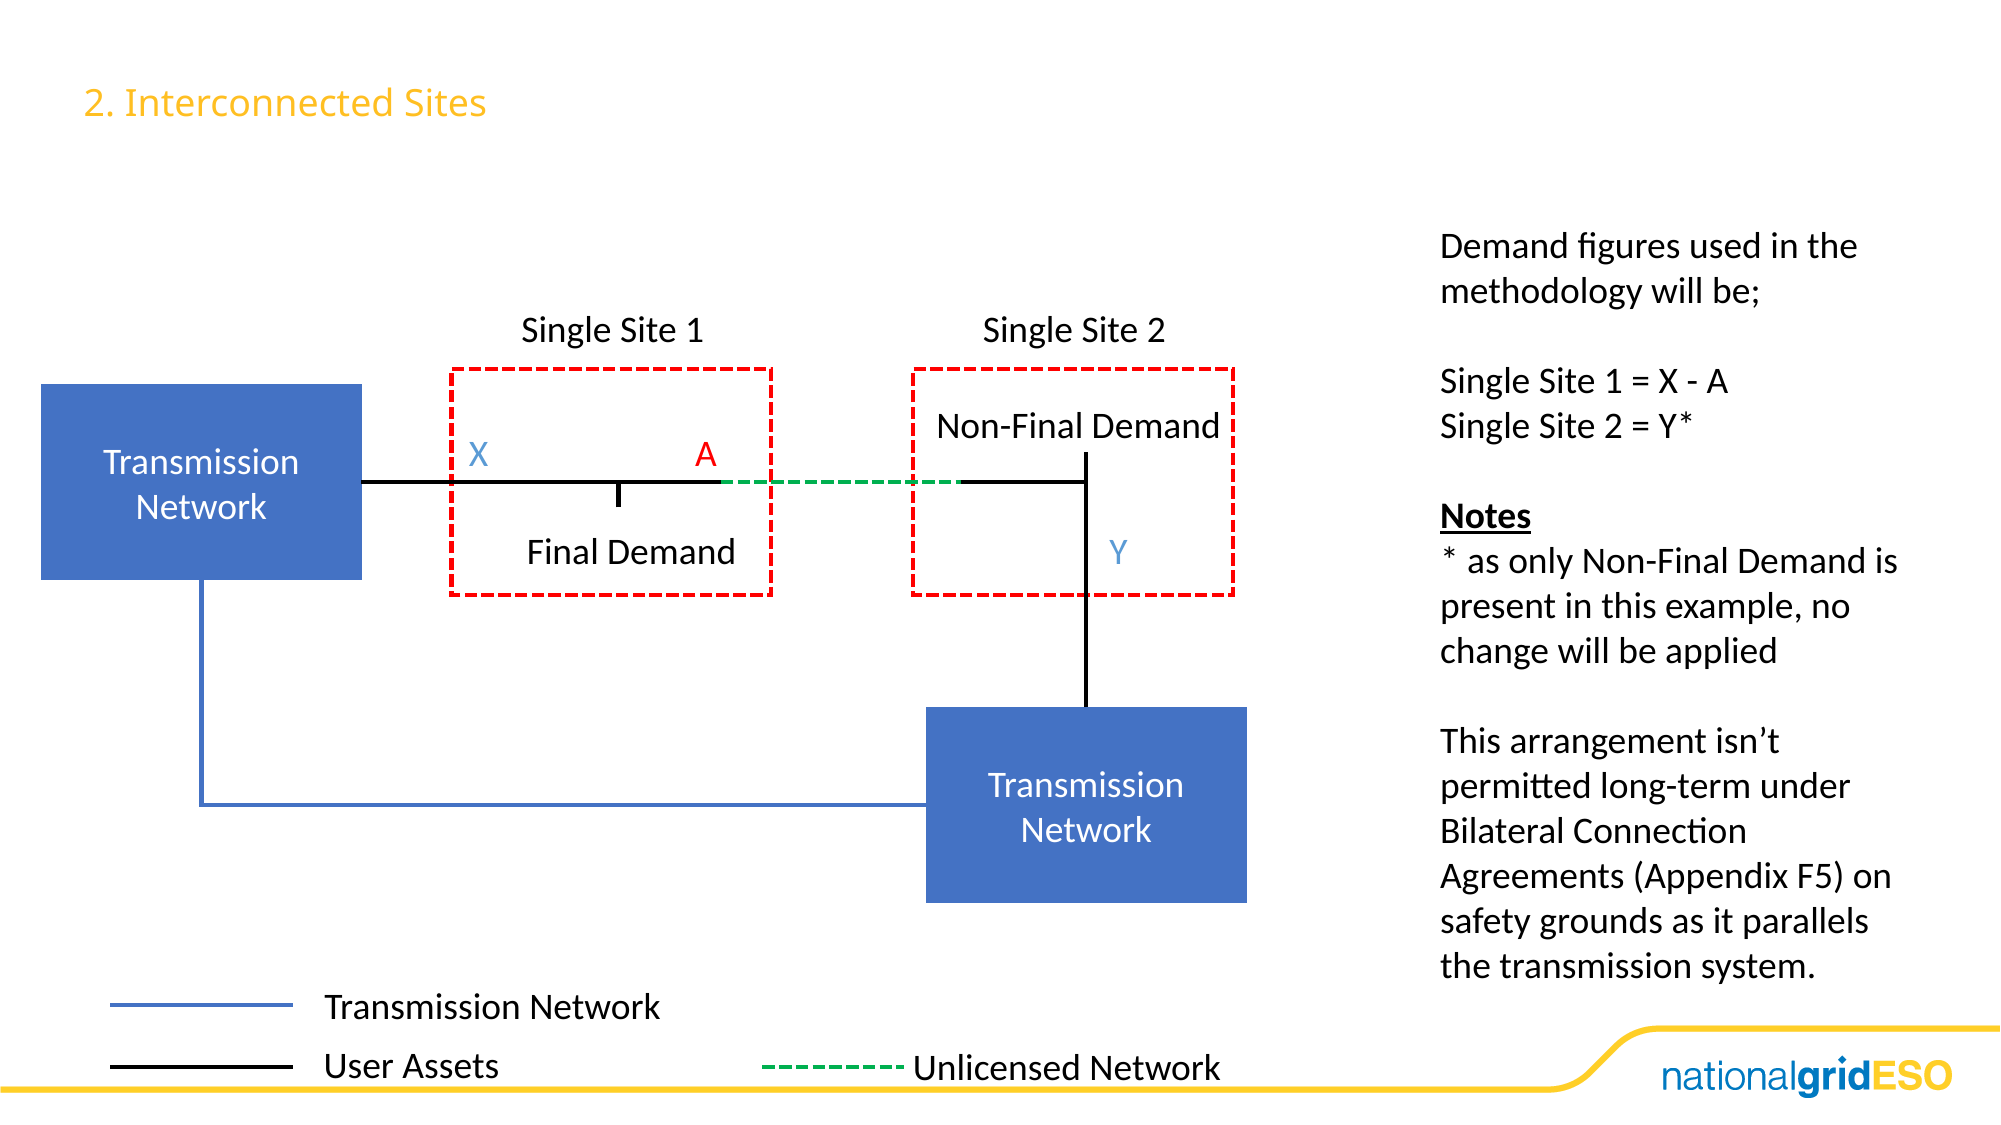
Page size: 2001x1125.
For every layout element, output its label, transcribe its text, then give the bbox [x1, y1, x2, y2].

text_box [912, 368, 1234, 481]
text_box Transmission Network [309, 974, 451, 1034]
text_box [677, 483, 772, 596]
text_box Single Site 2 [968, 297, 1182, 358]
text_box Transmission Network [41, 384, 362, 580]
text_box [451, 330, 677, 1056]
text_box Single Site 1 [506, 297, 720, 358]
text_box [1088, 454, 1234, 596]
text_box Demand figures used in the methodology will be; Single Site 1 = X - A Single Site 2 = Y* Notes * as only Non-Final Demand is present in this example, no change will be applied This arrangement isn’t permitted long-term under Bilateral Connection Agreements (Appendix F5) on safety grounds as it parallels the transmission system. [1425, 213, 1929, 994]
picture [0, 1024, 2000, 1125]
text_box A [680, 421, 732, 481]
text_box 2. Interconnected Sites [68, 71, 503, 131]
text_box [677, 368, 772, 481]
text_box Transmission Network [926, 707, 1247, 903]
text_box Non-Final Demand [921, 394, 1237, 454]
text_box Final Demand [677, 519, 752, 580]
text_box Y [1094, 520, 1143, 580]
text_box User Assets [308, 1034, 515, 1094]
text_box [912, 483, 1084, 596]
text_box Unlicensed Network [898, 1035, 1237, 1096]
